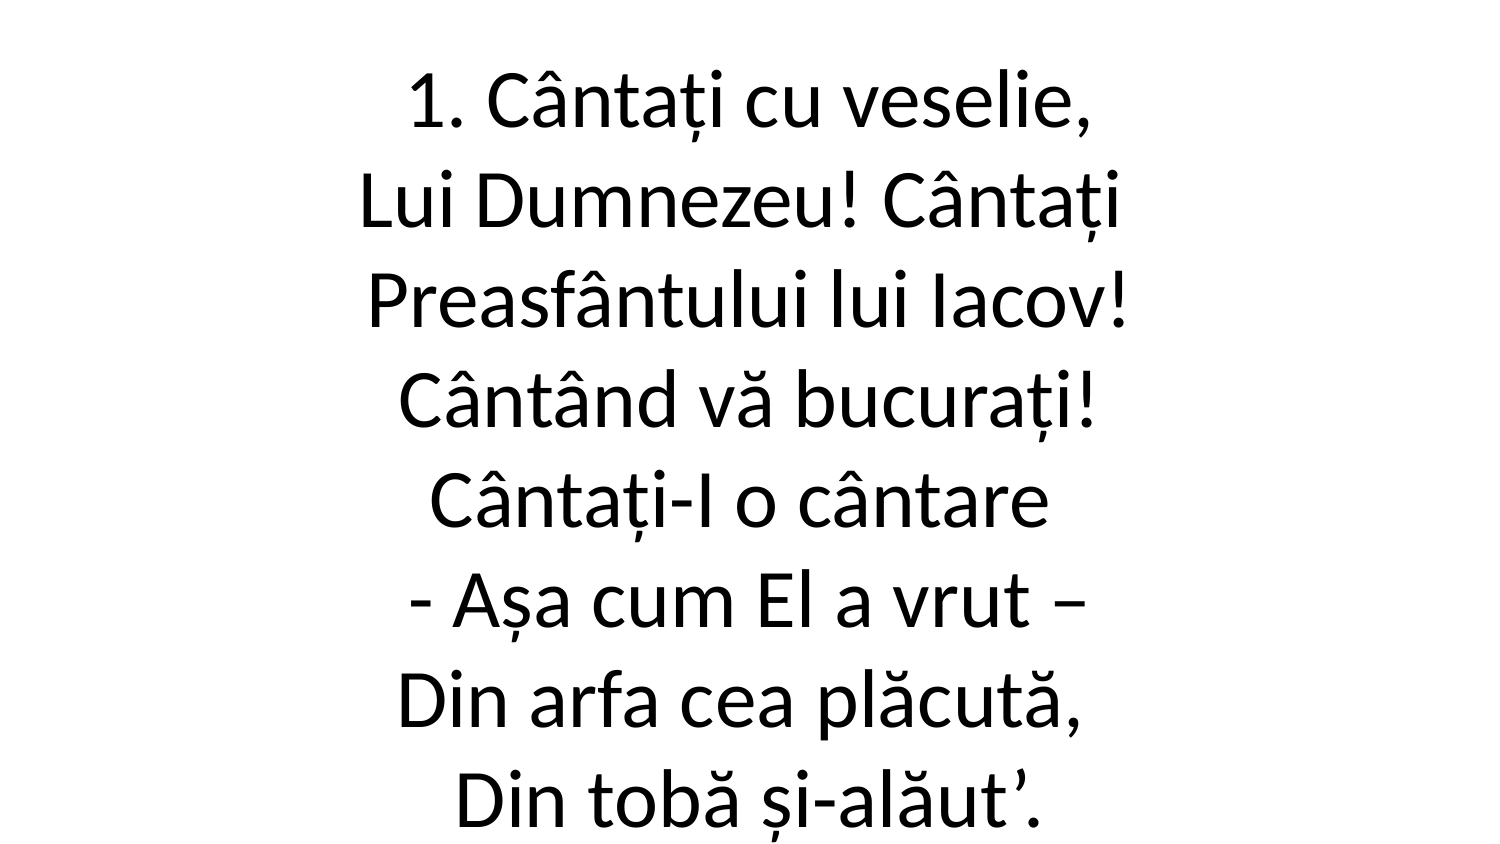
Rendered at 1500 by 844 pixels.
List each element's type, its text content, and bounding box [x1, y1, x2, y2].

text_box 1. Cântați cu veselie, Lui Dumnezeu! Cântați Preasfântului lui Iacov! Cântând vă bucurați! Cântați-I o cântare - Așa cum El a vrut – Din arfa cea plăcută, Din tobă și-alăut’. [343, 0, 1157, 844]
